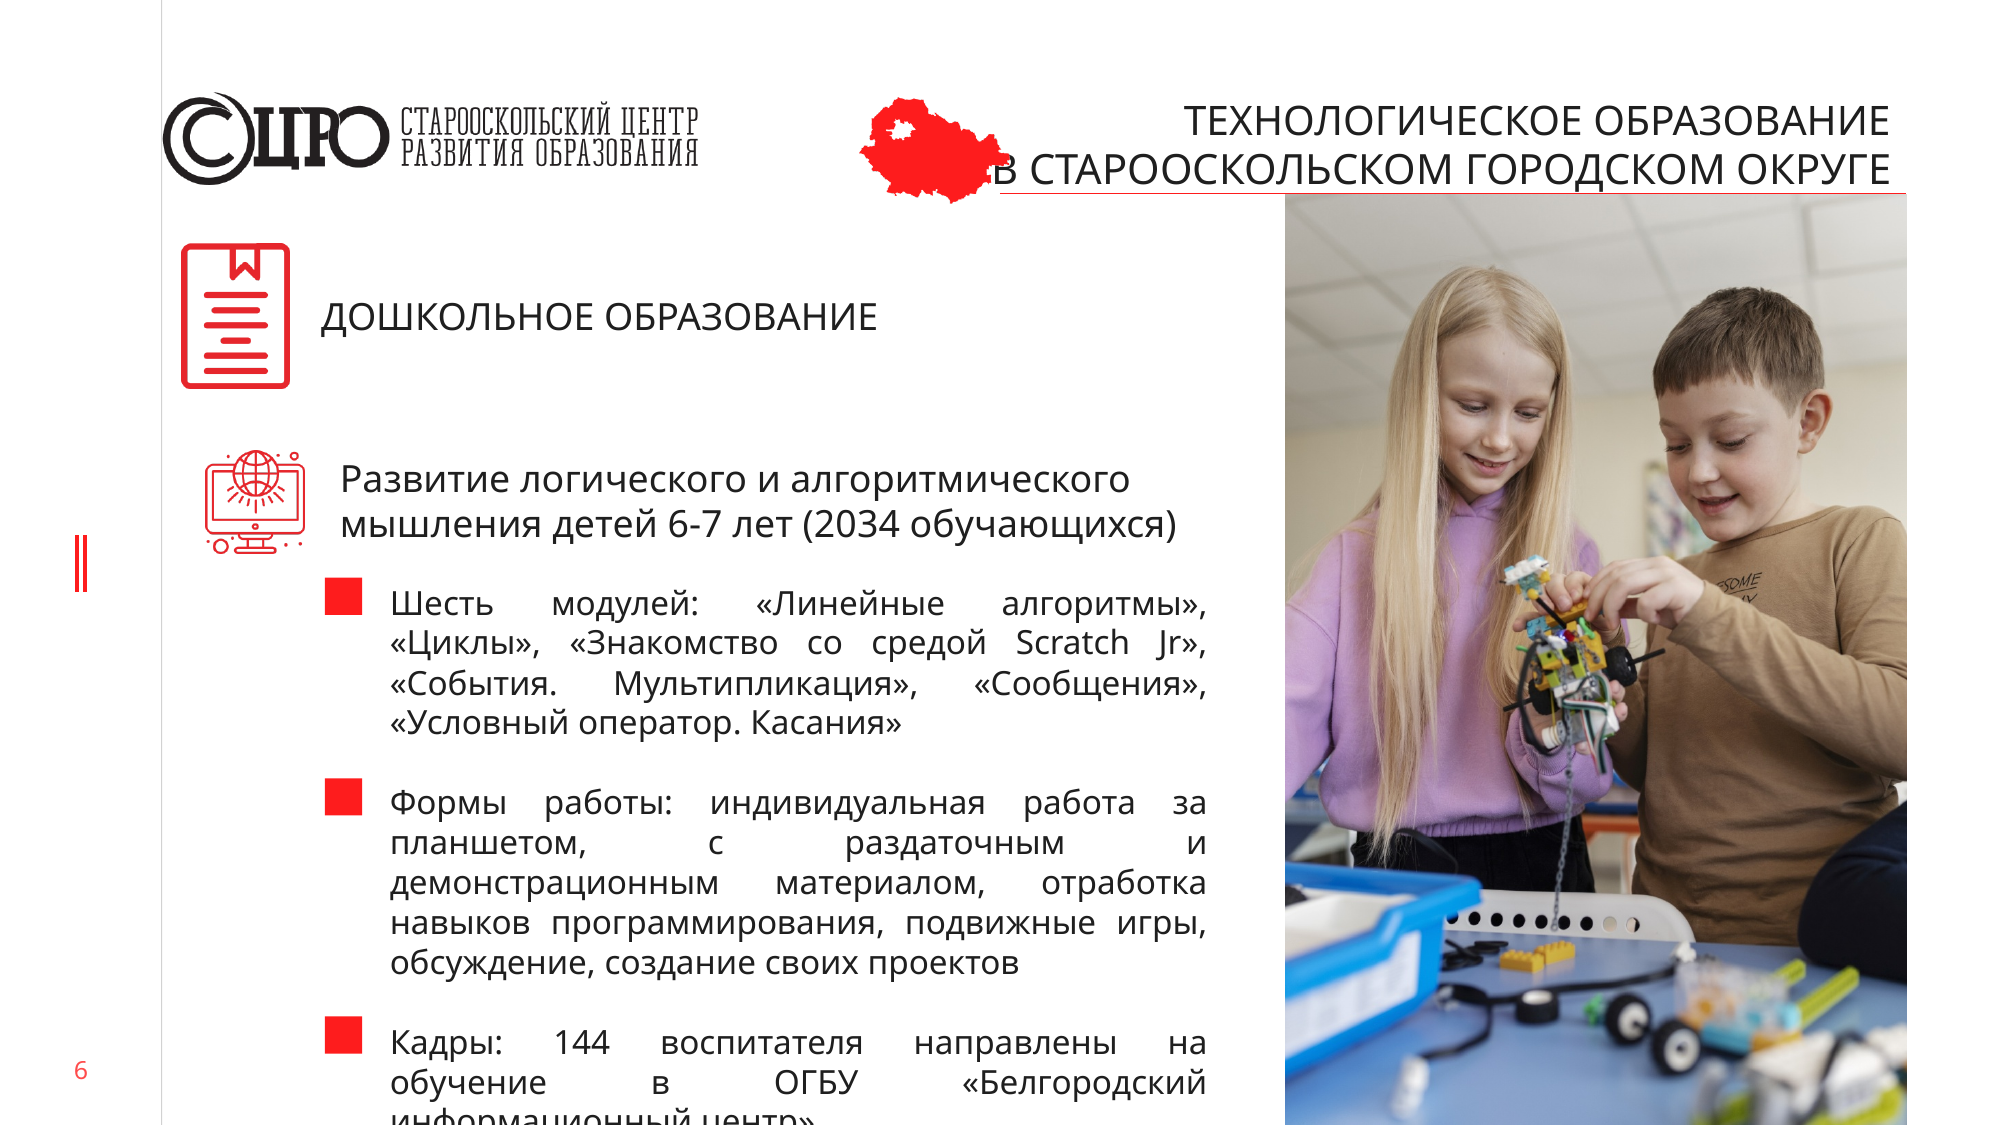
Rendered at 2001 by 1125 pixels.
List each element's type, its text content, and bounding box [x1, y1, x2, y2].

text_box [324, 577, 363, 616]
text_box ТЕХНОЛОГИЧЕСКОЕ ОБРАЗОВАНИЕ В СТАРООСКОЛЬСКОМ ГОРОДСКОМ ОКРУГЕ [1010, 194, 1285, 201]
picture [181, 243, 290, 389]
text_box Шесть модулей: «Линейные алгоритмы», «Циклы», «Знакомство со средой Scratch Jr», «События. Мультипликация», «Сообщения», «Условный оператор. Касания» Формы работы: индивидуальная работа за планшетом, с раздаточным и демонстрационным материалом, отработка навыков программирования, подвижные игры, обсуждение, создание своих проектов Кадры: 144 воспитателя направлены на обучение в ОГБУ «Белгородский информационный центр» [374, 574, 1224, 1125]
text_box ДОШКОЛЬНОЕ ОБРАЗОВАНИЕ [306, 285, 1000, 346]
text_box [324, 1015, 363, 1055]
picture [859, 97, 1010, 204]
slide_number 6 [38, 1052, 123, 1091]
text_box ТЕХНОЛОГИЧЕСКОЕ ОБРАЗОВАНИЕ В СТАРООСКОЛЬСКОМ ГОРОДСКОМ ОКРУГЕ [968, 86, 1907, 193]
text_box [324, 777, 363, 817]
picture [162, 92, 698, 185]
text_box Развитие логического и алгоритмического мышления детей 6-7 лет (2034 обучающихся) [324, 447, 1244, 552]
picture [205, 450, 305, 554]
picture [1285, 194, 1907, 1125]
